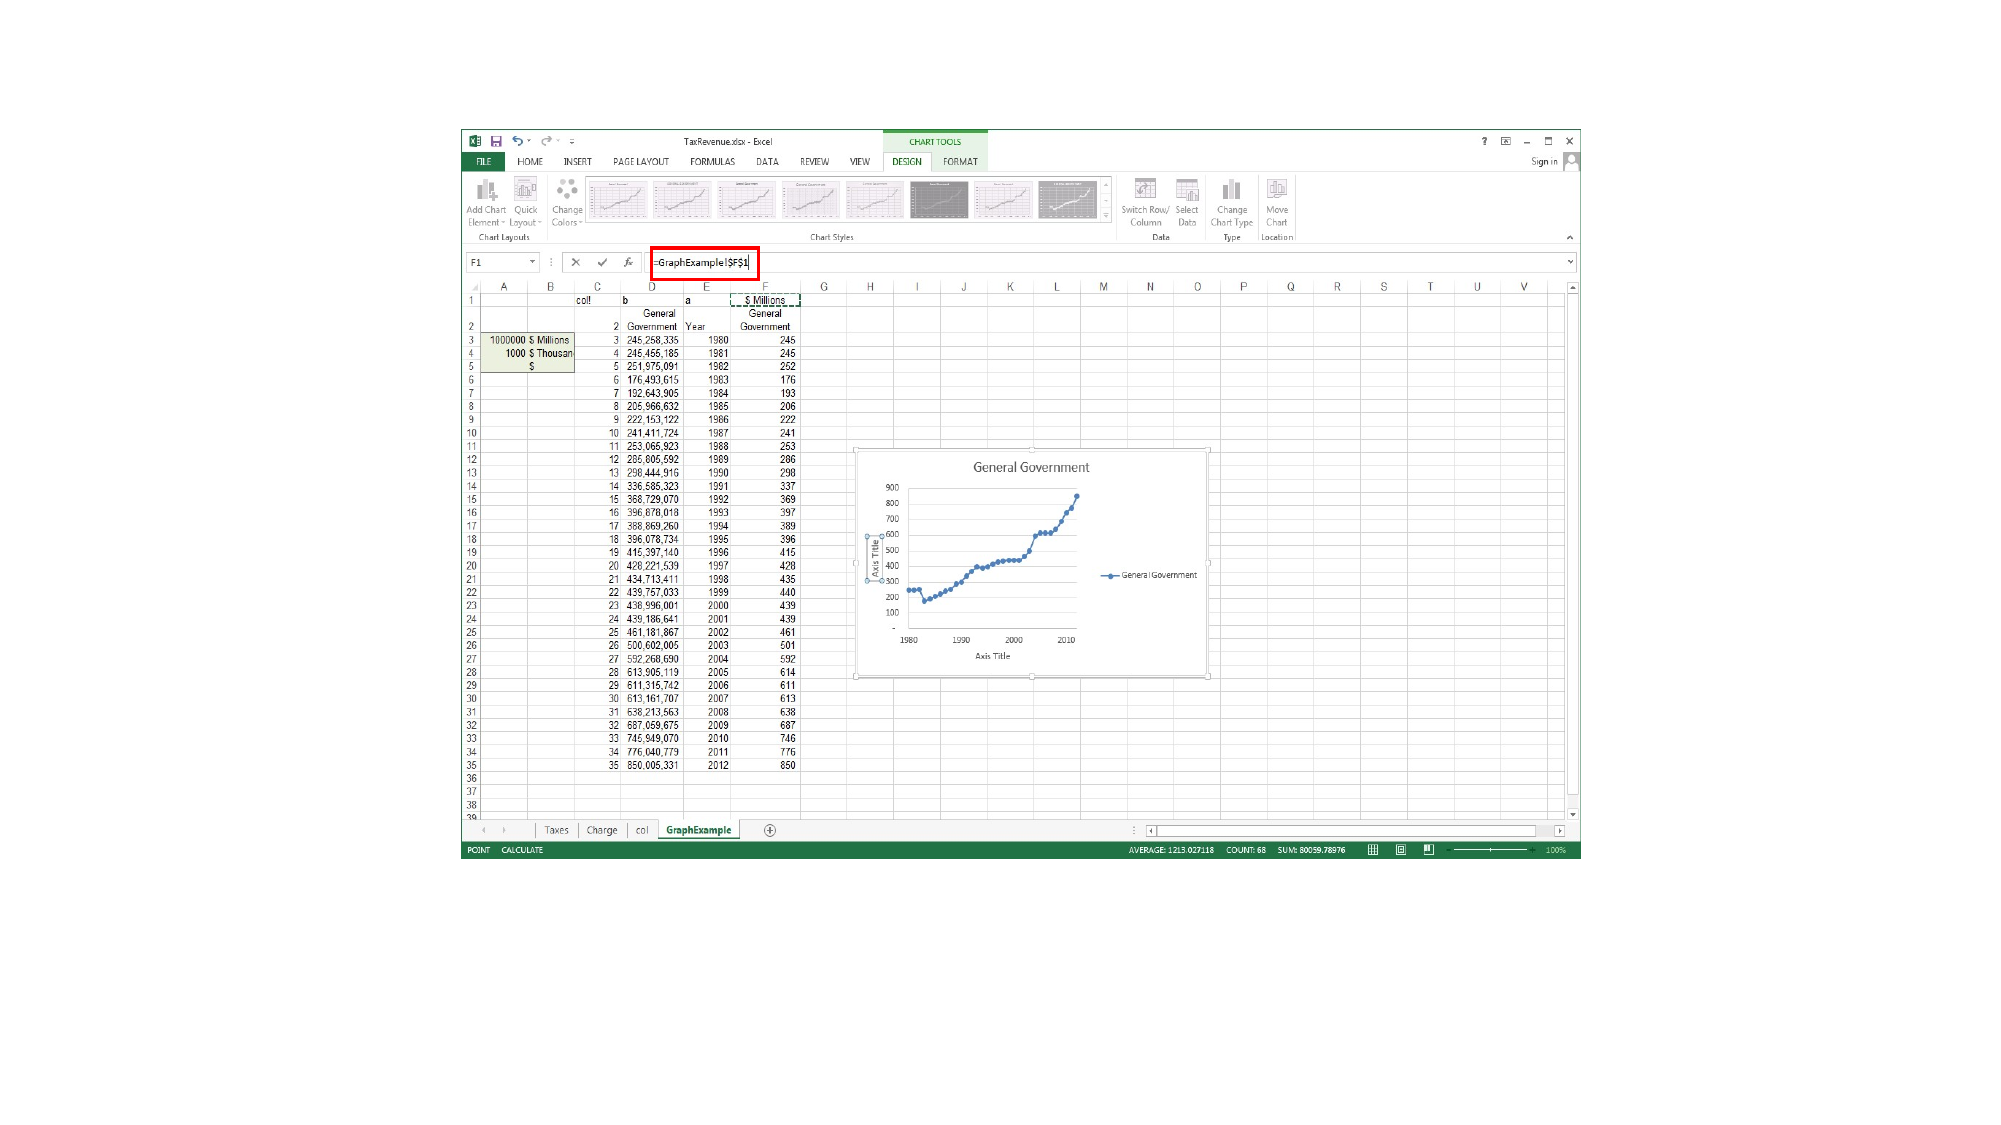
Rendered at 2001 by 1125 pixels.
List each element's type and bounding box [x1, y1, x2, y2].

text_box [461, 129, 1581, 859]
